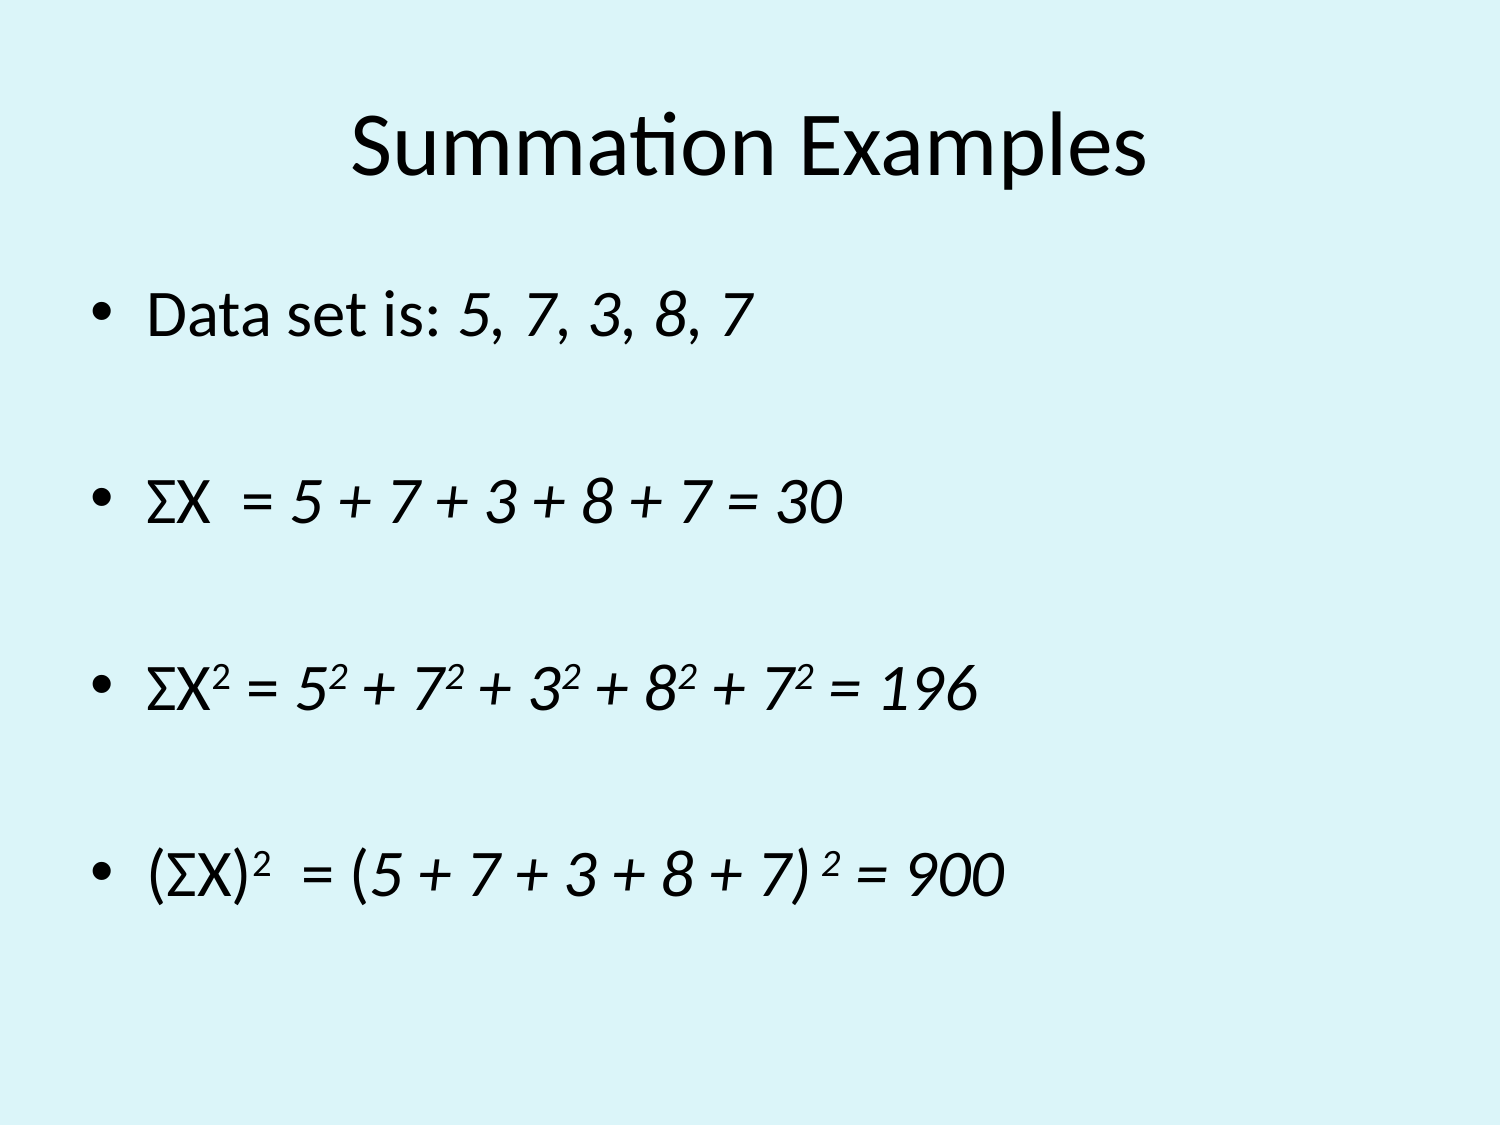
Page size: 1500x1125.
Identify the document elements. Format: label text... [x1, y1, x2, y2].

list Data set is: 5, 7, 3, 8, 7 ΣX = 5 + 7 + 3 + 8 + 7 = 30 ΣX2 = 52 + 72 + 32 + 82 + 72 = 196 (ΣX)2 = (5 + 7 + 3 + 8 + 7) 2 = 900 [75, 262, 1425, 1005]
title Summation Examples [75, 45, 1425, 233]
